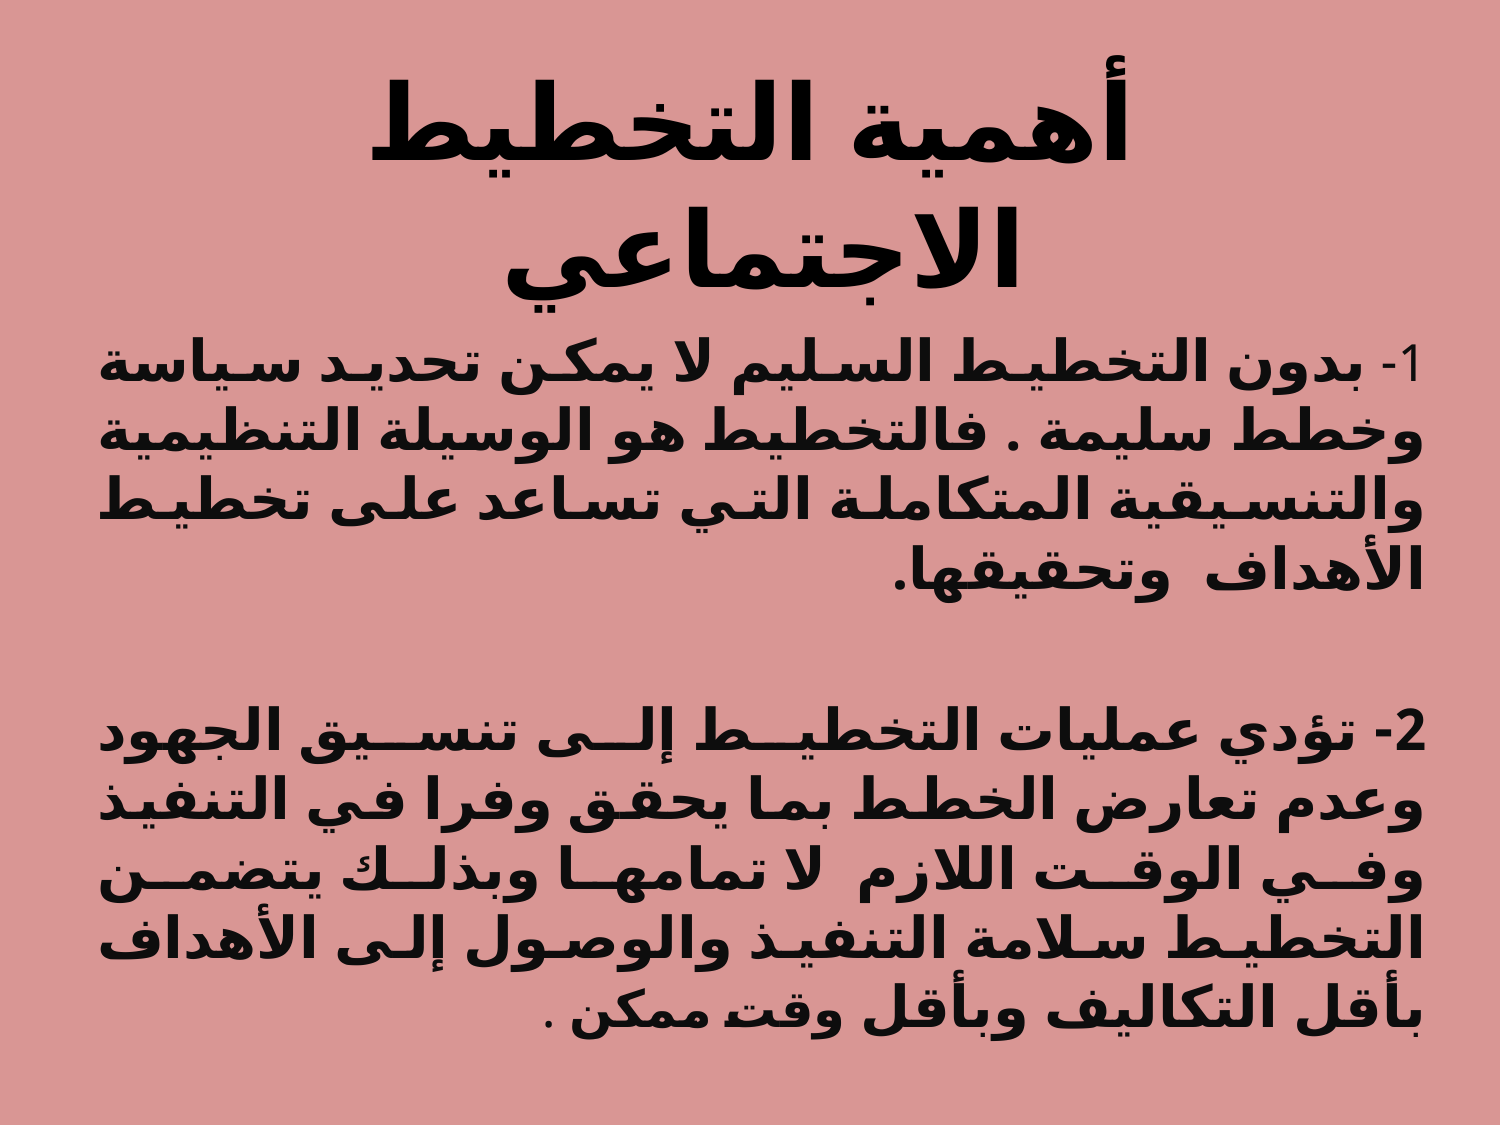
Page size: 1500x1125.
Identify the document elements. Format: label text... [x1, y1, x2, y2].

subtitle 1- بدون التخطيط السليم لا يمكن تحديد سياسة وخطط سليمة . فالتخطيط هو الوسيلة التنظيمية والتنسيقية المتكاملة التي تساعد على تخطيط الأهداف وتحقيقها. 2- تؤدي عمليات التخطيط إلى تنسيق الجهود وعدم تعارض الخطط بما يحقق وفرا في التنفيذ وفي الوقت اللازم لا تمامها وبذلك يتضمن التخطيط سلامة التنفيذ والوصول إلى الأهداف بأقل التكاليف وبأقل وقت ممكن . [82, 316, 1442, 1055]
title أهمية التخطيط الاجتماعي [112, 46, 1388, 316]
